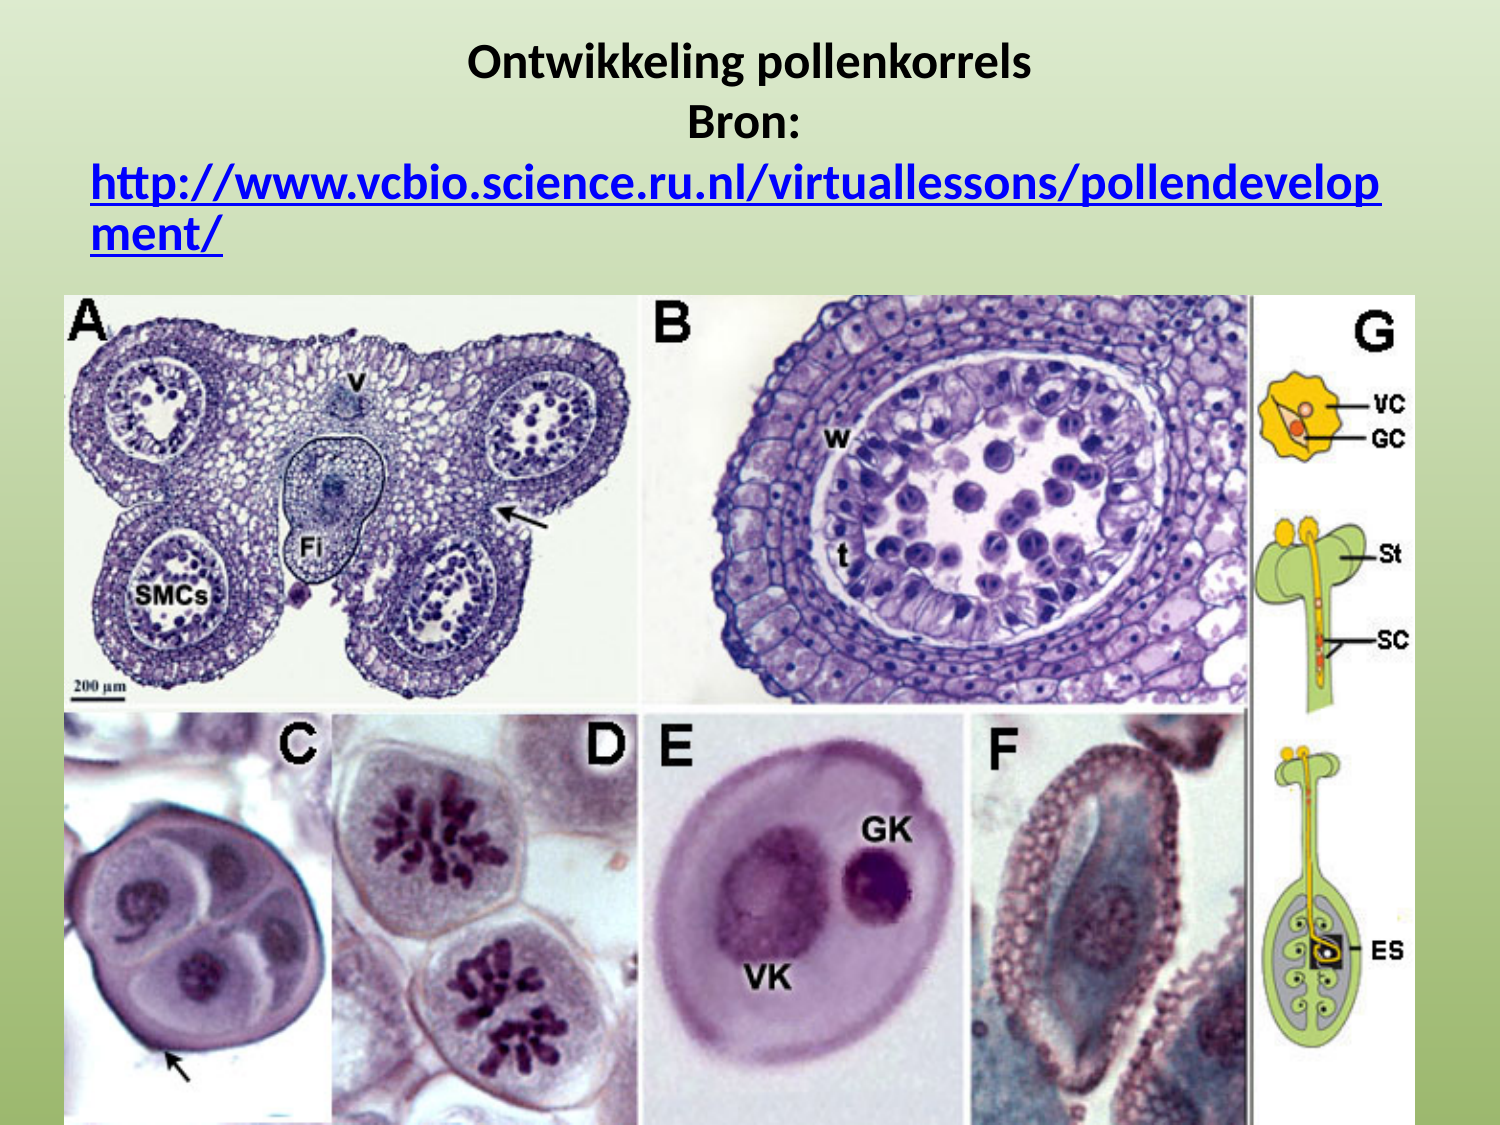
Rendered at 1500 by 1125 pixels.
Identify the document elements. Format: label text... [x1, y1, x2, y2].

title Ontwikkeling pollenkorrels Bron: http://www.vcbio.science.ru.nl/virtuallessons/pollendevelopment/ [75, 19, 1425, 279]
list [64, 295, 1416, 1125]
